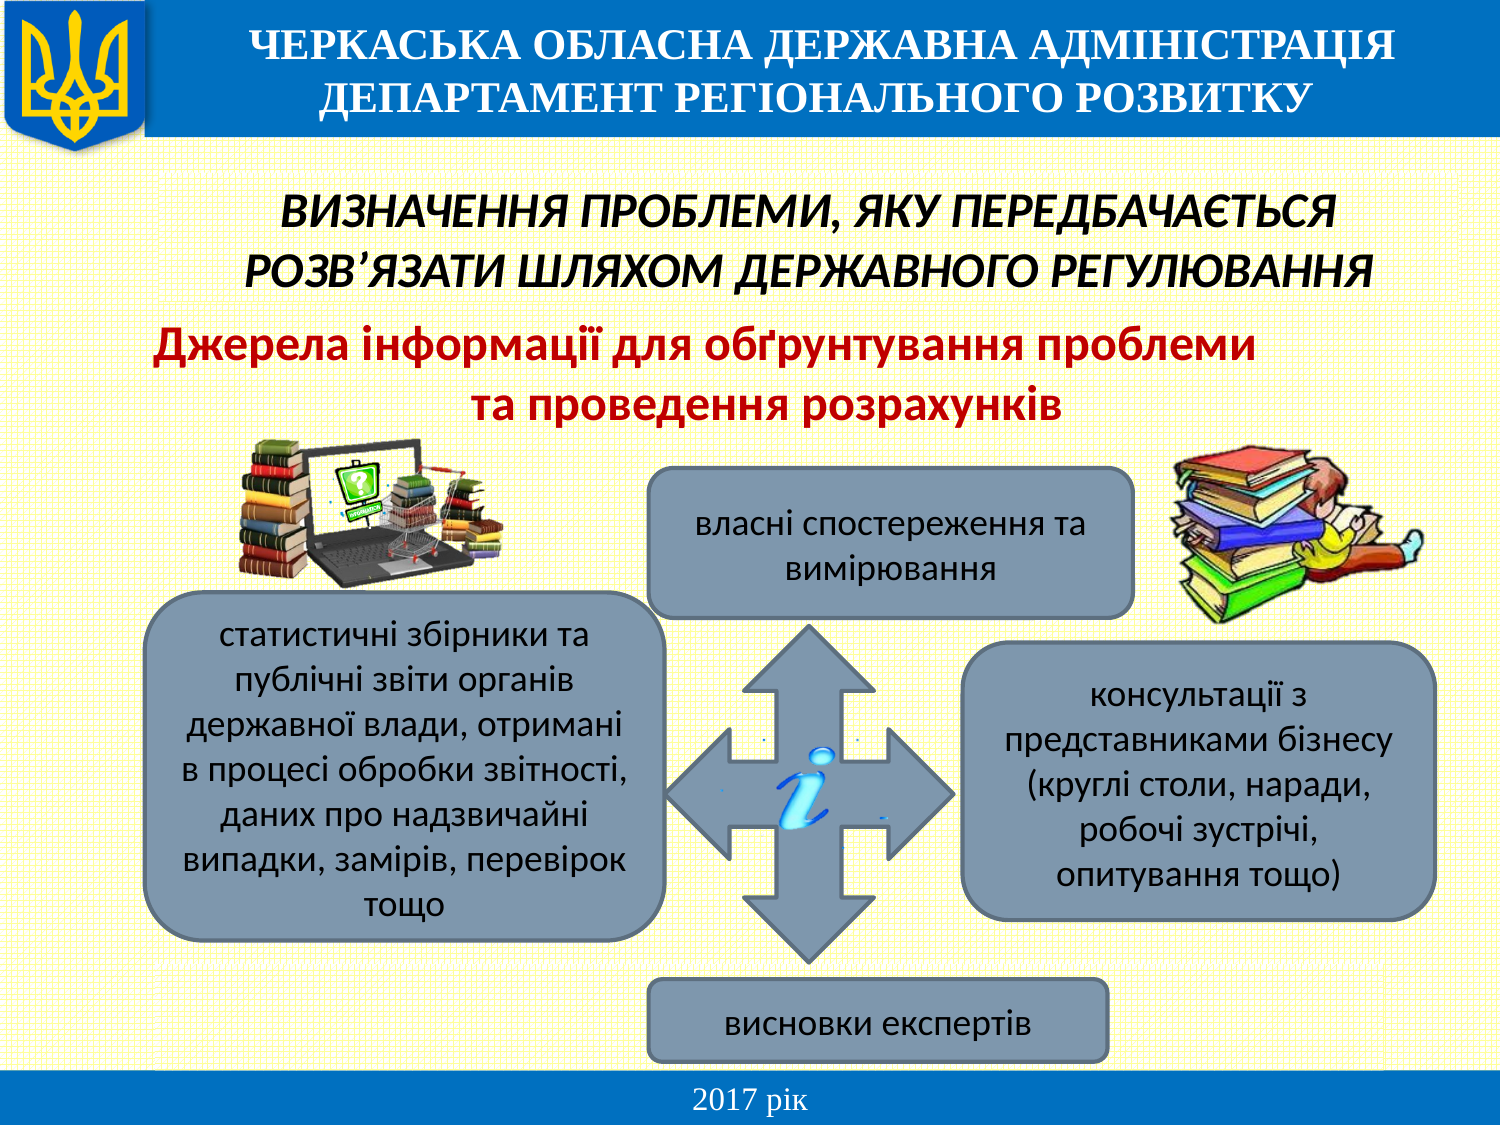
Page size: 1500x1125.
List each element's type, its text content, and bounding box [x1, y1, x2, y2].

text_box [742, 623, 876, 717]
list 2017 рік [0, 1070, 1500, 1125]
text_box консультації з представниками бізнесу (круглі столи, наради, робочі зустрічі, опитування тощо) [960, 640, 1438, 923]
text_box [667, 753, 702, 835]
picture [218, 390, 516, 601]
picture [1, 0, 147, 153]
text_box висновки експертів [646, 977, 1110, 1064]
list Джерела інформації для обґрунтування проблеми та проведення розрахунків [53, 302, 1483, 1038]
title ЧЕРКАСЬКА ОБЛАСНА ДЕРЖАВНА АДМІНІСТРАЦІЯ ДЕПАРТАМЕНТ РЕГІОНАЛЬНОГО РОЗВИТКУ [153, 0, 1500, 138]
picture [1136, 385, 1459, 627]
text_box [927, 764, 956, 824]
text_box [742, 879, 876, 965]
text_box власні спостереження та вимірювання [646, 465, 1131, 621]
picture [707, 718, 922, 870]
text_box статистичні збірники та публічні звіти органів державної влади, отримані в процесі обробки звітності, даних про надзвичайні випадки, замірів, перевірок тощо [142, 590, 667, 943]
text_box [155, 1038, 1384, 1071]
text_box ВИЗНАЧЕННЯ ПРОБЛЕМИ, ЯКУ ПЕРЕДБАЧАЄТЬСЯ РОЗВ’ЯЗАТИ ШЛЯХОМ ДЕРЖАВНОГО РЕГУЛЮВАННЯ [159, 172, 1459, 302]
